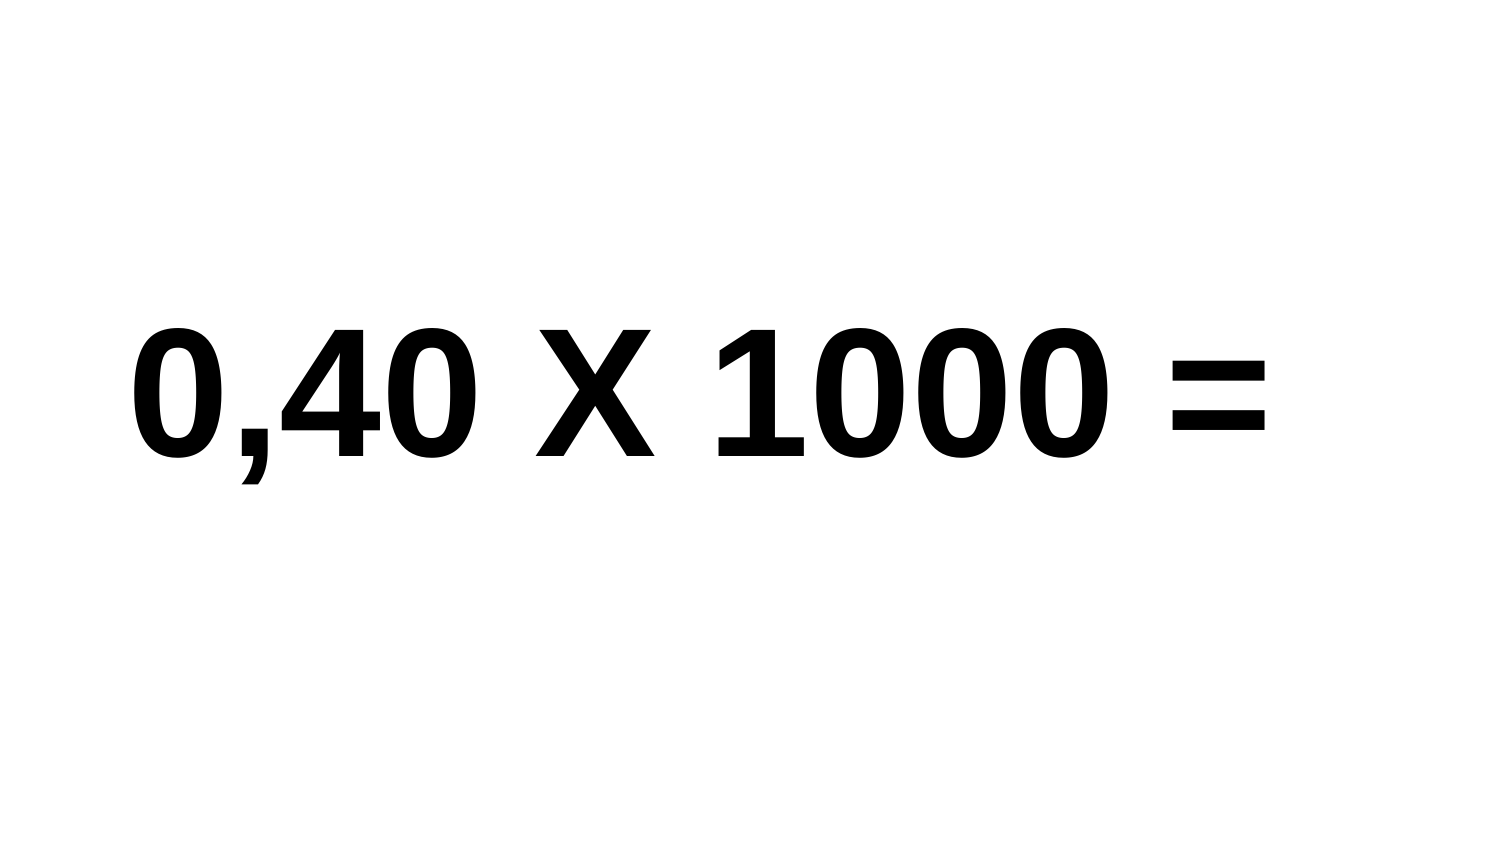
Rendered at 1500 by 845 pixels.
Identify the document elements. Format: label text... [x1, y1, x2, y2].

text_box 0,40 X 1000 = [112, 318, 1388, 509]
